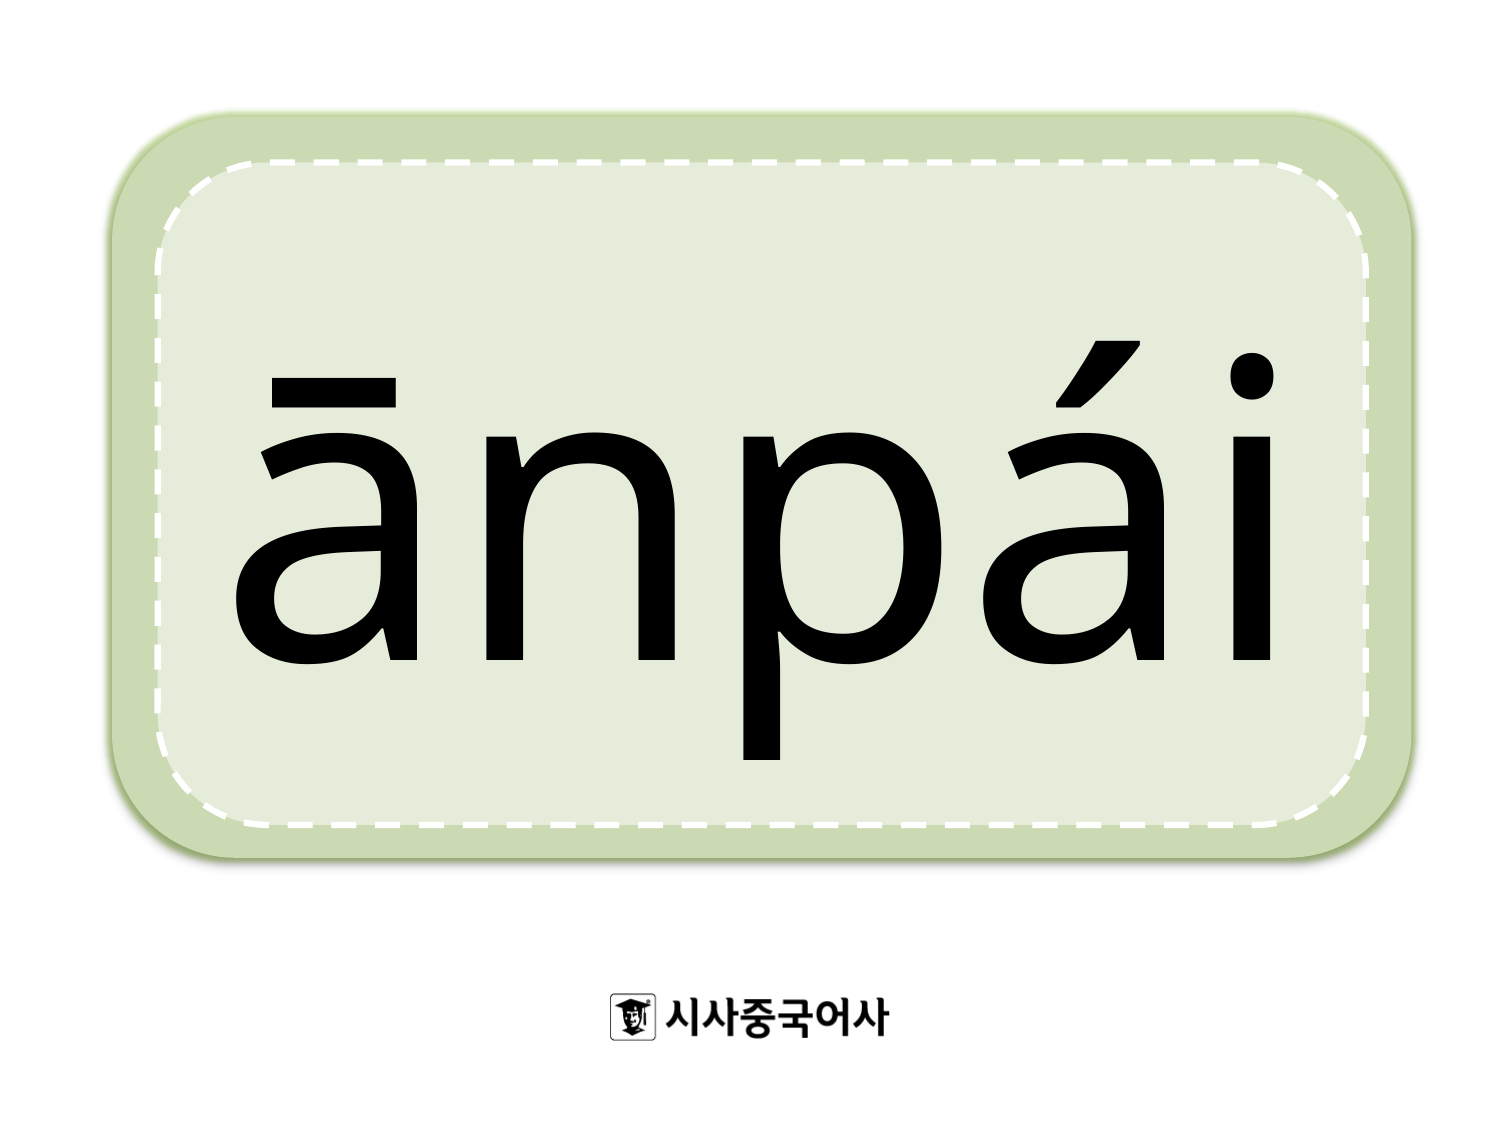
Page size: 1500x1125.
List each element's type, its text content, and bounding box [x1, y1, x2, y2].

text_box ānpái [157, 162, 1366, 825]
picture [602, 987, 898, 1047]
